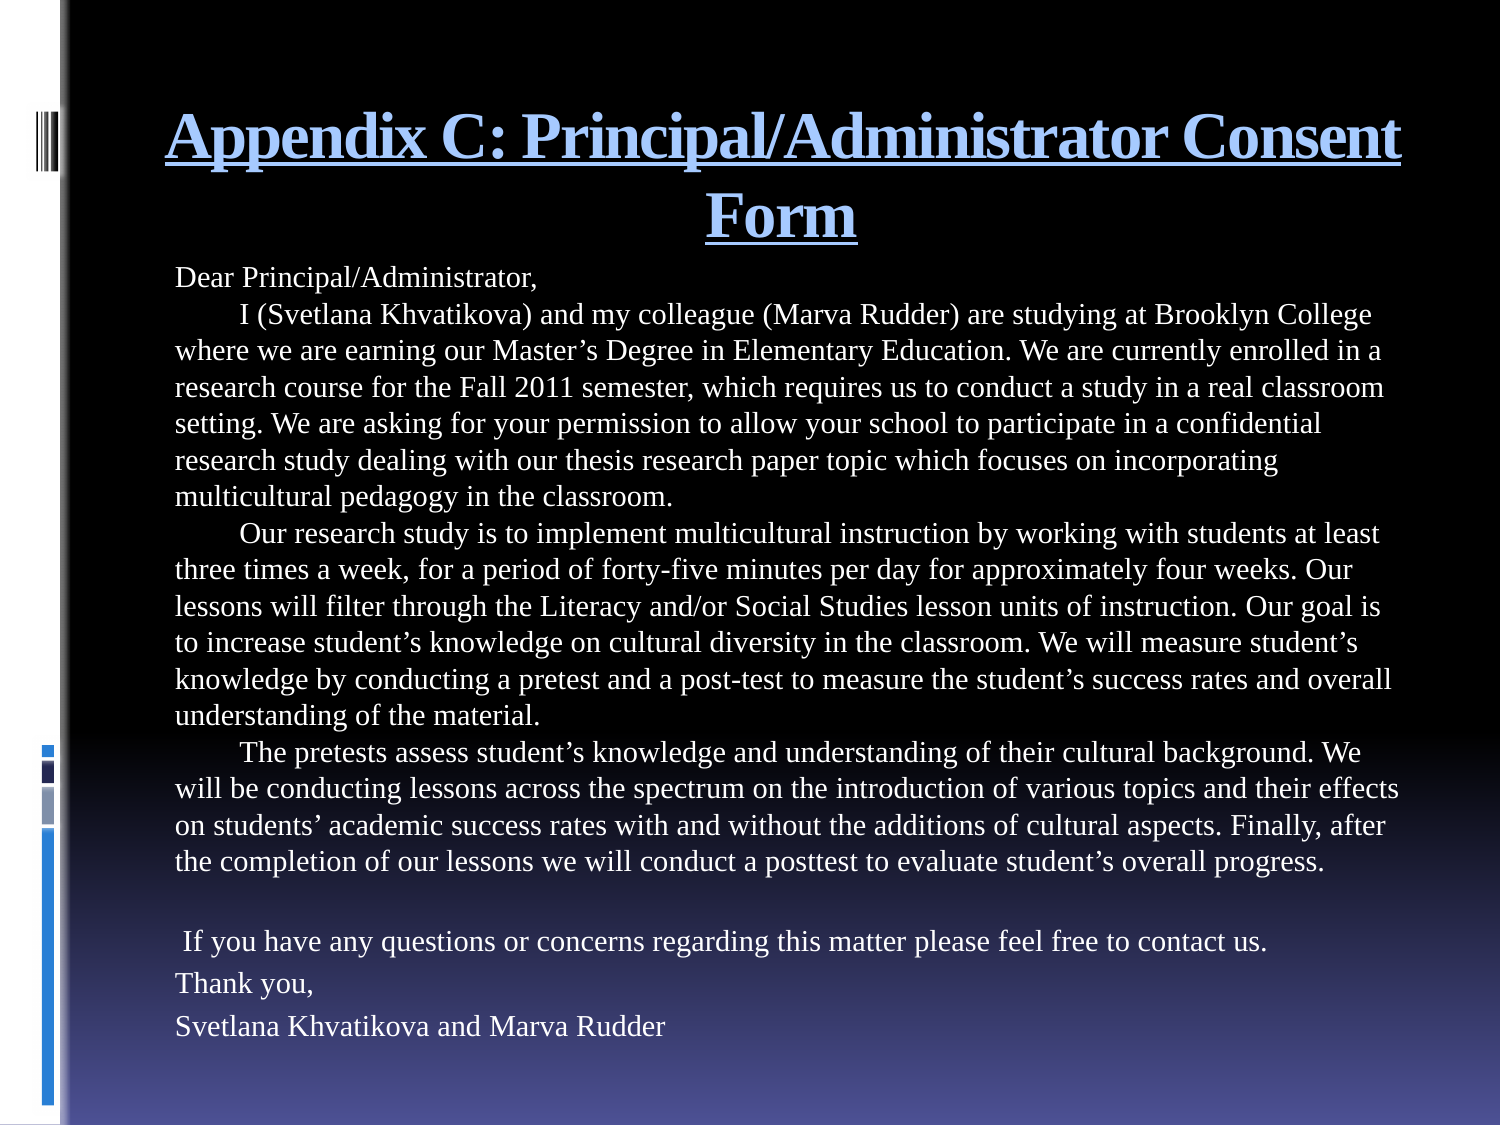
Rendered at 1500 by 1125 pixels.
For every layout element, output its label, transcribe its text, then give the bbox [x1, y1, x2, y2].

title Appendix C: Principal/Administrator Consent Form [150, 83, 1425, 234]
list Dear Principal/Administrator, I (Svetlana Khvatikova) and my colleague (Marva Rudder) are studying at Brooklyn College where we are earning our Master’s Degree in Elementary Education. We are currently enrolled in a research course for the Fall 2011 semester, which requires us to conduct a study in a real classroom setting. We are asking for your permission to allow your school to participate in a confidential research study dealing with our thesis research paper topic which focuses on incorporating multicultural pedagogy in the classroom. Our research study is to implement multicultural instruction by working with students at least three times a week, for a period of forty-five minutes per day for approximately four weeks. Our lessons will filter through the Literacy and/or Social Studies lesson units of instruction. Our goal is to increase student’s knowledge on cultural diversity in the classroom. We will measure student’s knowledge by conducting a pretest and a post-test to measure the student’s success rates and overall understanding of the material. The pretests assess student’s knowledge and understanding of their cultural background. We will be conducting lessons across the spectrum on the introduction of various topics and their effects on students’ academic success rates with and without the additions of cultural aspects. Finally, after the completion of our lessons we will conduct a posttest to evaluate student’s overall progress. If you have any questions or concerns regarding this matter please feel free to contact us. Thank you, Svetlana Khvatikova and Marva Rudder [150, 249, 1425, 1088]
